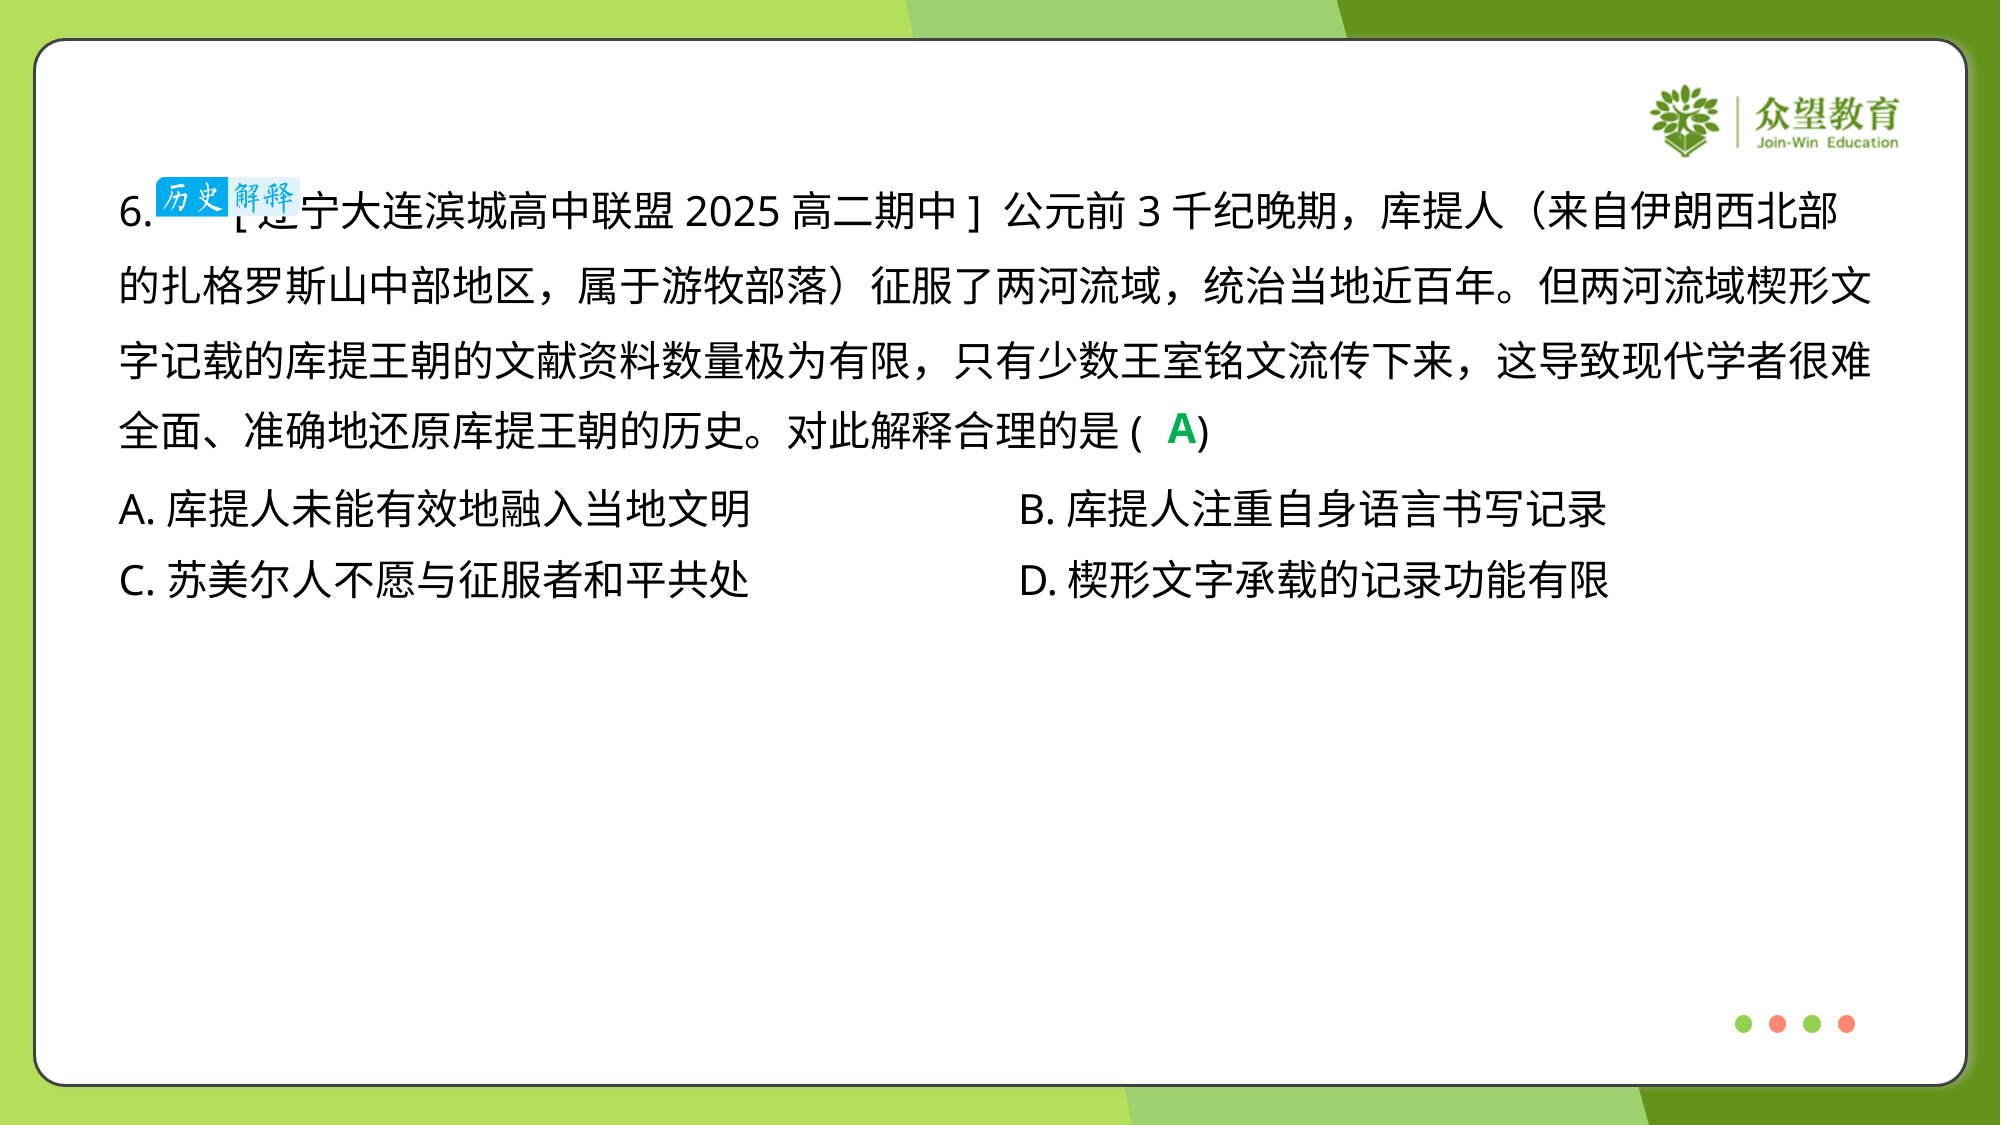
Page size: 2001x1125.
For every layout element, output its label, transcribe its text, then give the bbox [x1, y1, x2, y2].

picture [0, 0, 2000, 1125]
text_box A [1151, 381, 1213, 446]
text_box 6. [辽宁大连滨城高中联盟2025高二期中] 公元前3千纪晚期，库提人（来自伊朗西北部 的扎格罗斯山中部地区，属于游牧部落）征服了两河流域，统治当地近百年。但两河流域楔形文 字记载的库提王朝的文献资料数量极为有限，只有少数王室铭文流传下来，这导致现代学者很难 全面、准确地还原库提王朝的历史。对此解释合理的是( ) [118, 159, 1882, 448]
text_box A.库提人未能有效地融入当地文明 B.库提人注重自身语言书写记录 C.苏美尔人不愿与征服者和平共处 D.楔形文字承载的记录功能有限 [118, 457, 1883, 596]
